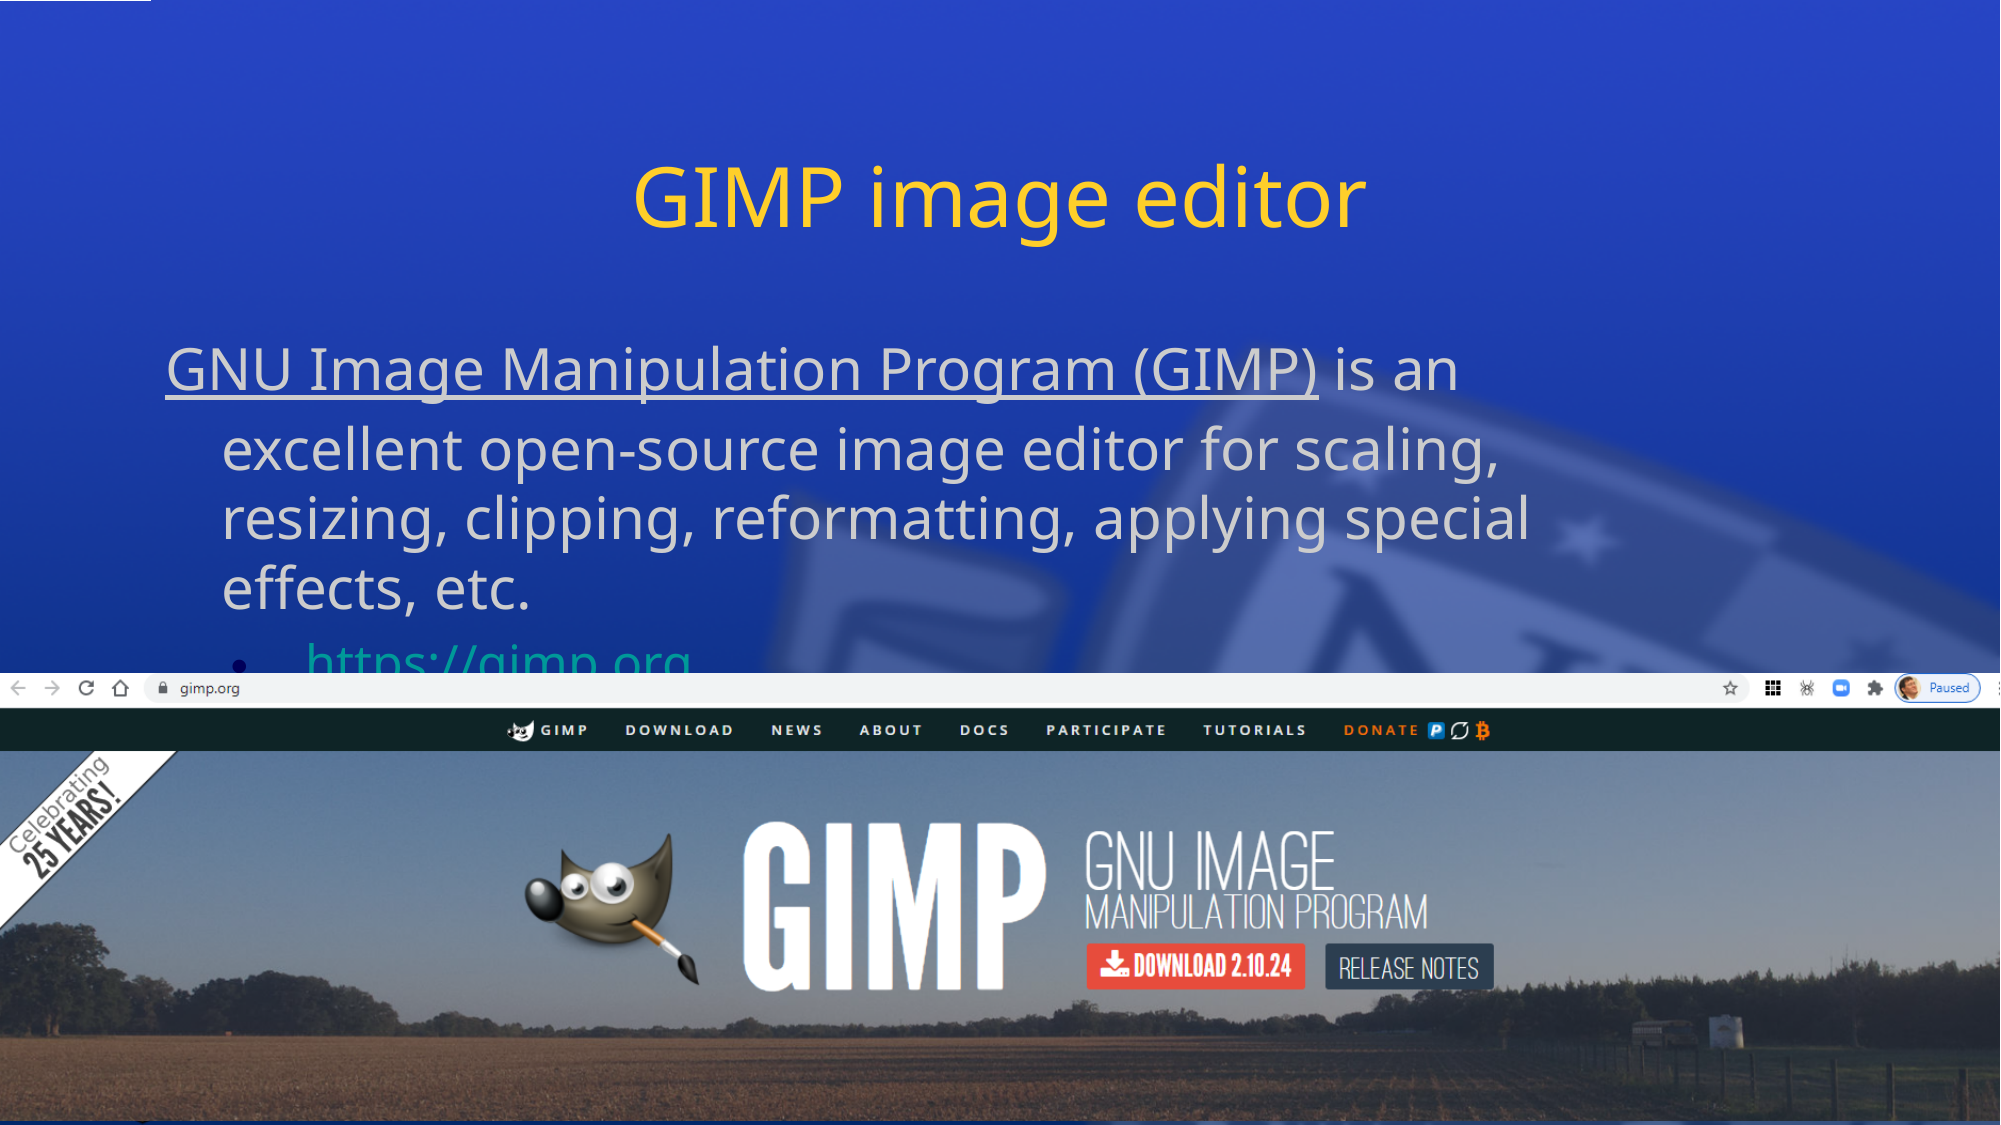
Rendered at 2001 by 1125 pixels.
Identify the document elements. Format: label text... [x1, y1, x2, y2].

list GNU Image Manipulation Program (GIMP) is an excellent open-source image editor for scaling, resizing, clipping, reformatting, applying special effects, etc. https://gimp.org [150, 324, 1700, 657]
picture [0, 0, 2000, 1125]
title GIMP image editor [150, 99, 1850, 288]
